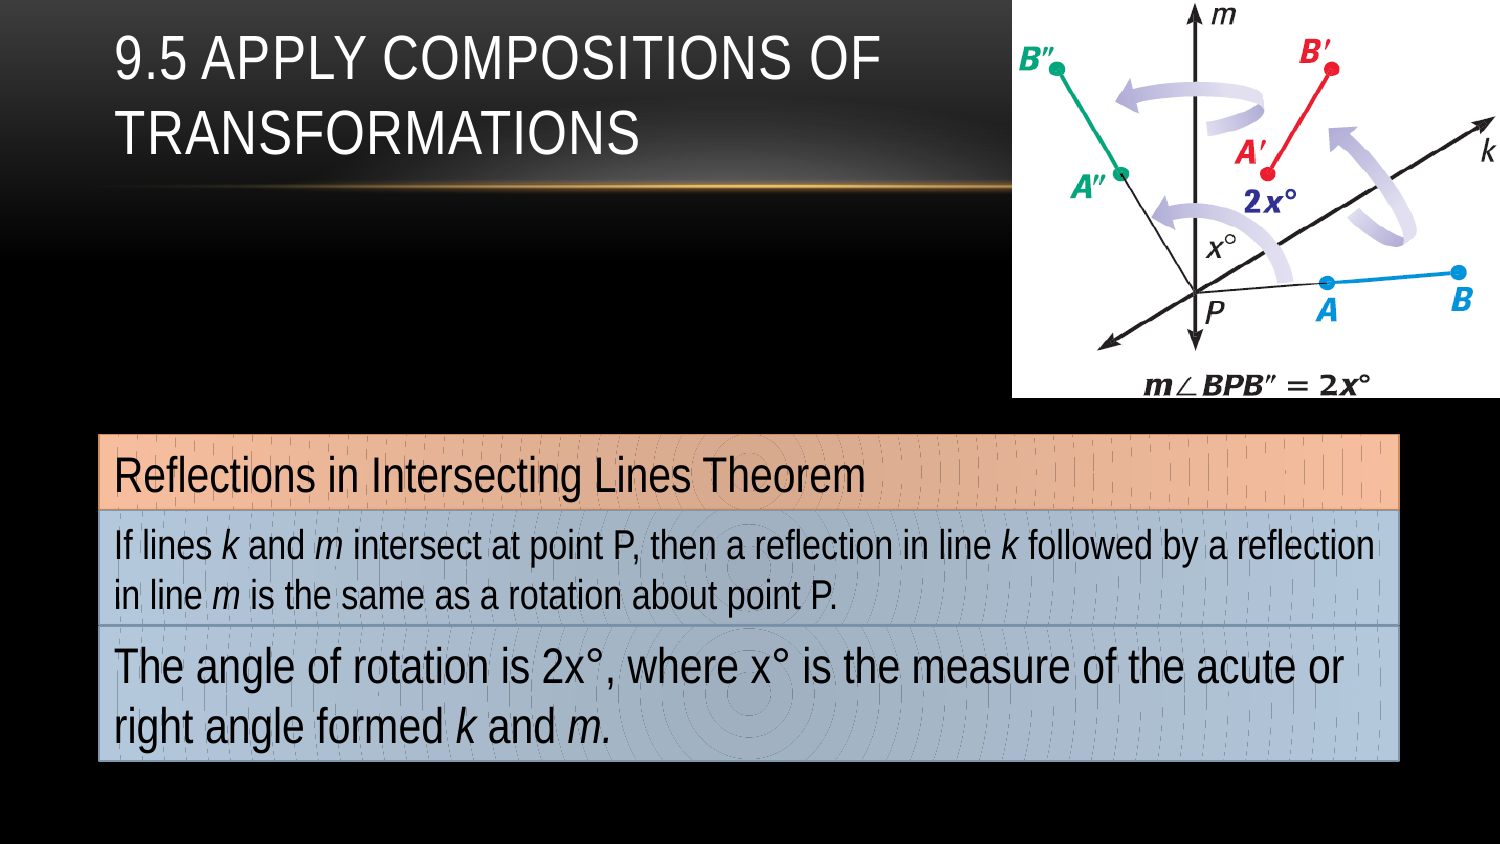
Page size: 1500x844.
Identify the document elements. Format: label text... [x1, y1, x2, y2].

title 9.5 Apply Compositions of Transformations [99, 33, 1006, 175]
text_box Reflections in Intersecting Lines Theorem [98, 434, 1400, 510]
text_box The angle of rotation is 2x°, where x° is the measure of the acute or right angle formed k and m. [98, 626, 1400, 762]
picture [0, 0, 1500, 398]
text_box If lines k and m intersect at point P, then a reflection in line k followed by a reflection in line m is the same as a rotation about point P. [98, 510, 1400, 626]
